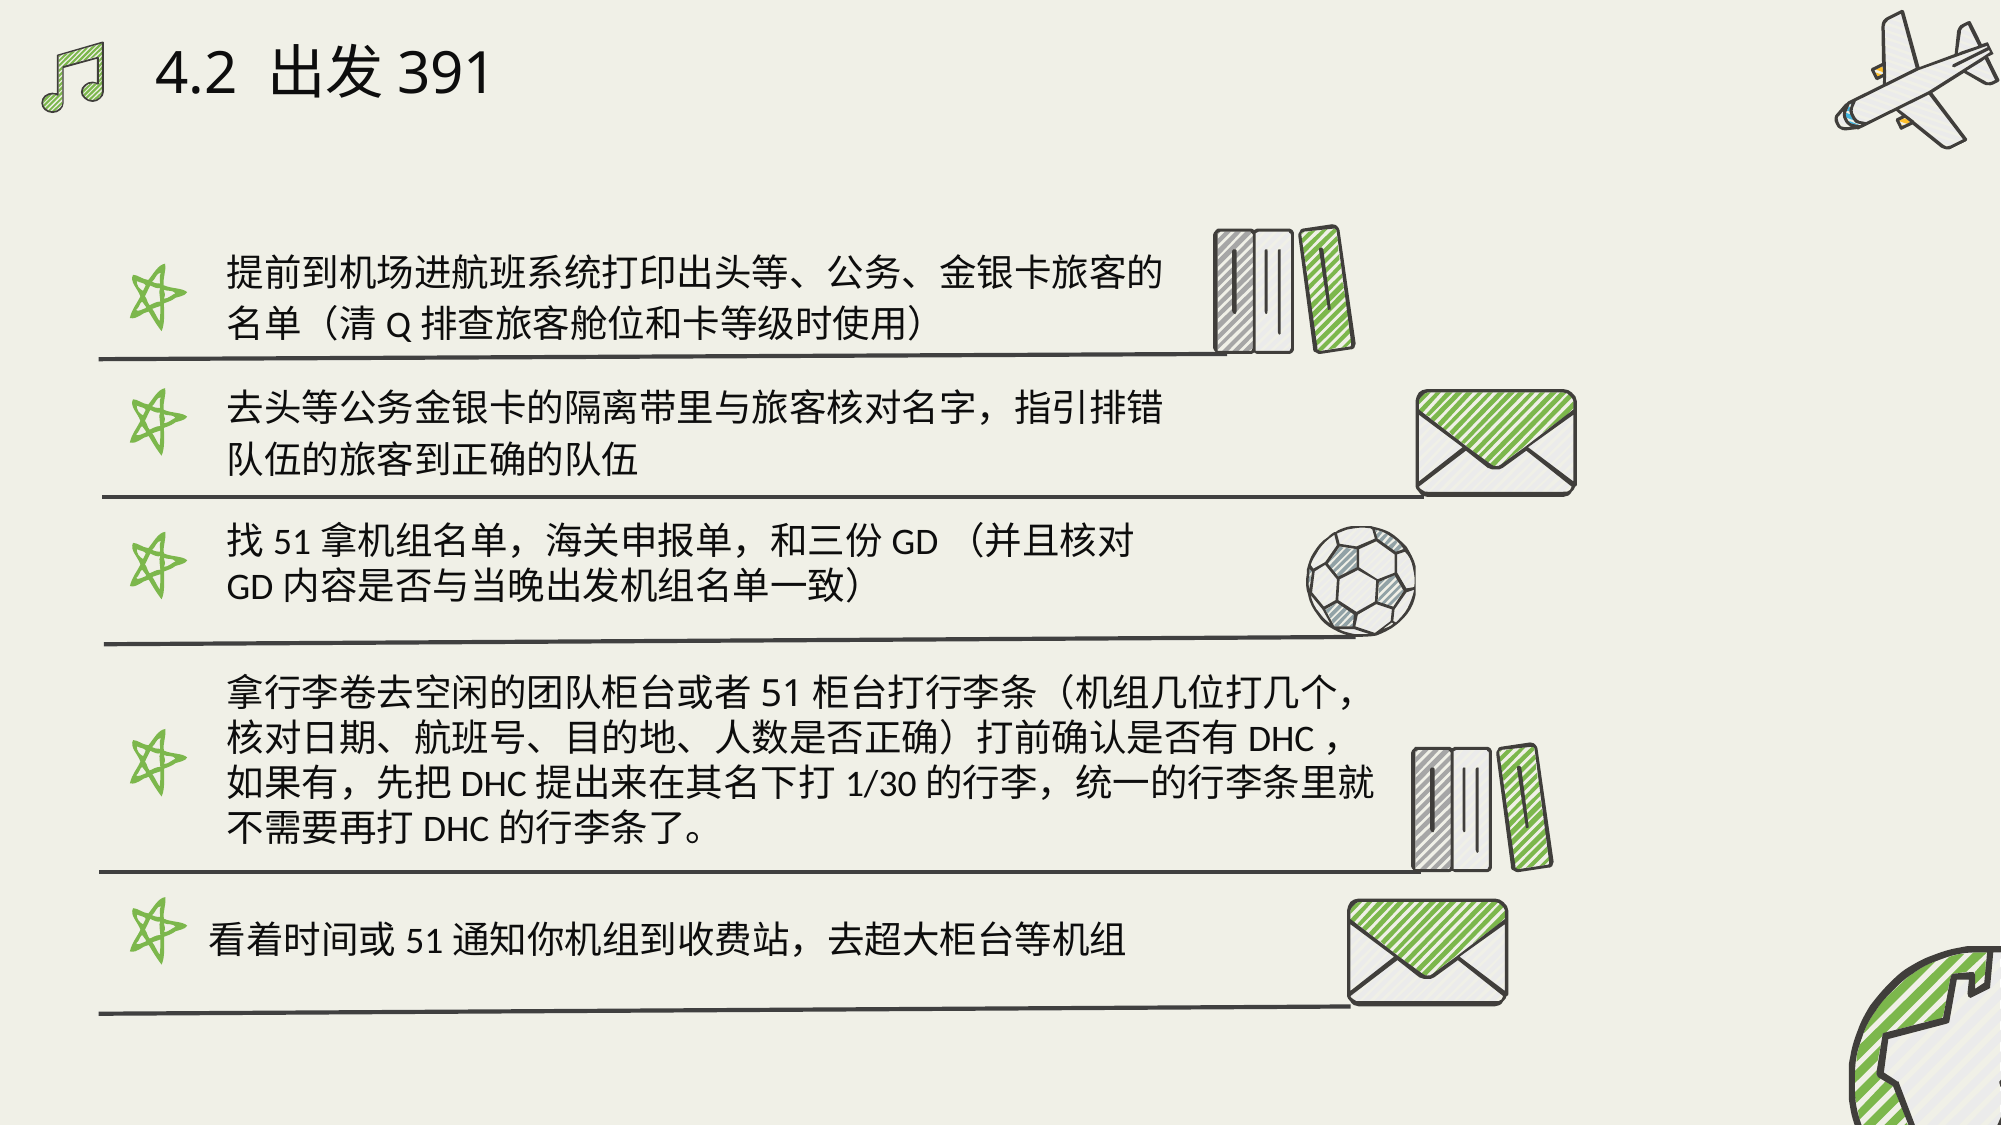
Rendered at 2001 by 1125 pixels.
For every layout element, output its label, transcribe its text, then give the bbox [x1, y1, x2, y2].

text_box [129, 728, 188, 797]
text_box 去头等公务金银卡的隔离带里与旅客核对名字，指引排错队伍的旅客到正确的队伍 [211, 369, 1185, 488]
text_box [98, 353, 1228, 360]
text_box 拿行李卷去空闲的团队柜台或者51柜台打行李条（机组几位打几个，核对日期、航班号、目的地、人数是否正确）打前确认是否有DHC，如果有，先把DHC提出来在其名下打1/30的行李，统一的行李条里就不需要再打DHC的行李条了。 [211, 661, 1393, 857]
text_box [1415, 389, 1577, 497]
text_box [98, 1006, 1351, 1014]
text_box 4.2 出发391 [141, 27, 513, 113]
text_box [1411, 742, 1554, 873]
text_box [41, 41, 104, 114]
text_box [129, 531, 188, 600]
text_box 看着时间或51通知你机组到收费站，去超大柜台等机组 [194, 908, 1168, 969]
text_box 提前到机场进航班系统打印出头等、公务、金银卡旅客的名单（清Q排查旅客舱位和卡等级时使用） [212, 234, 1185, 353]
text_box [129, 263, 188, 332]
picture [1839, 0, 1987, 172]
picture [1848, 946, 2000, 1125]
text_box [129, 388, 188, 456]
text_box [1213, 224, 1356, 354]
picture [1305, 526, 1416, 637]
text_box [103, 636, 1356, 645]
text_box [1347, 898, 1509, 1007]
text_box [129, 897, 188, 965]
text_box 找51拿机组名单，海关申报单，和三份GD（并且核对GD内容是否与当晚出发机组名单一致） [211, 509, 1185, 615]
